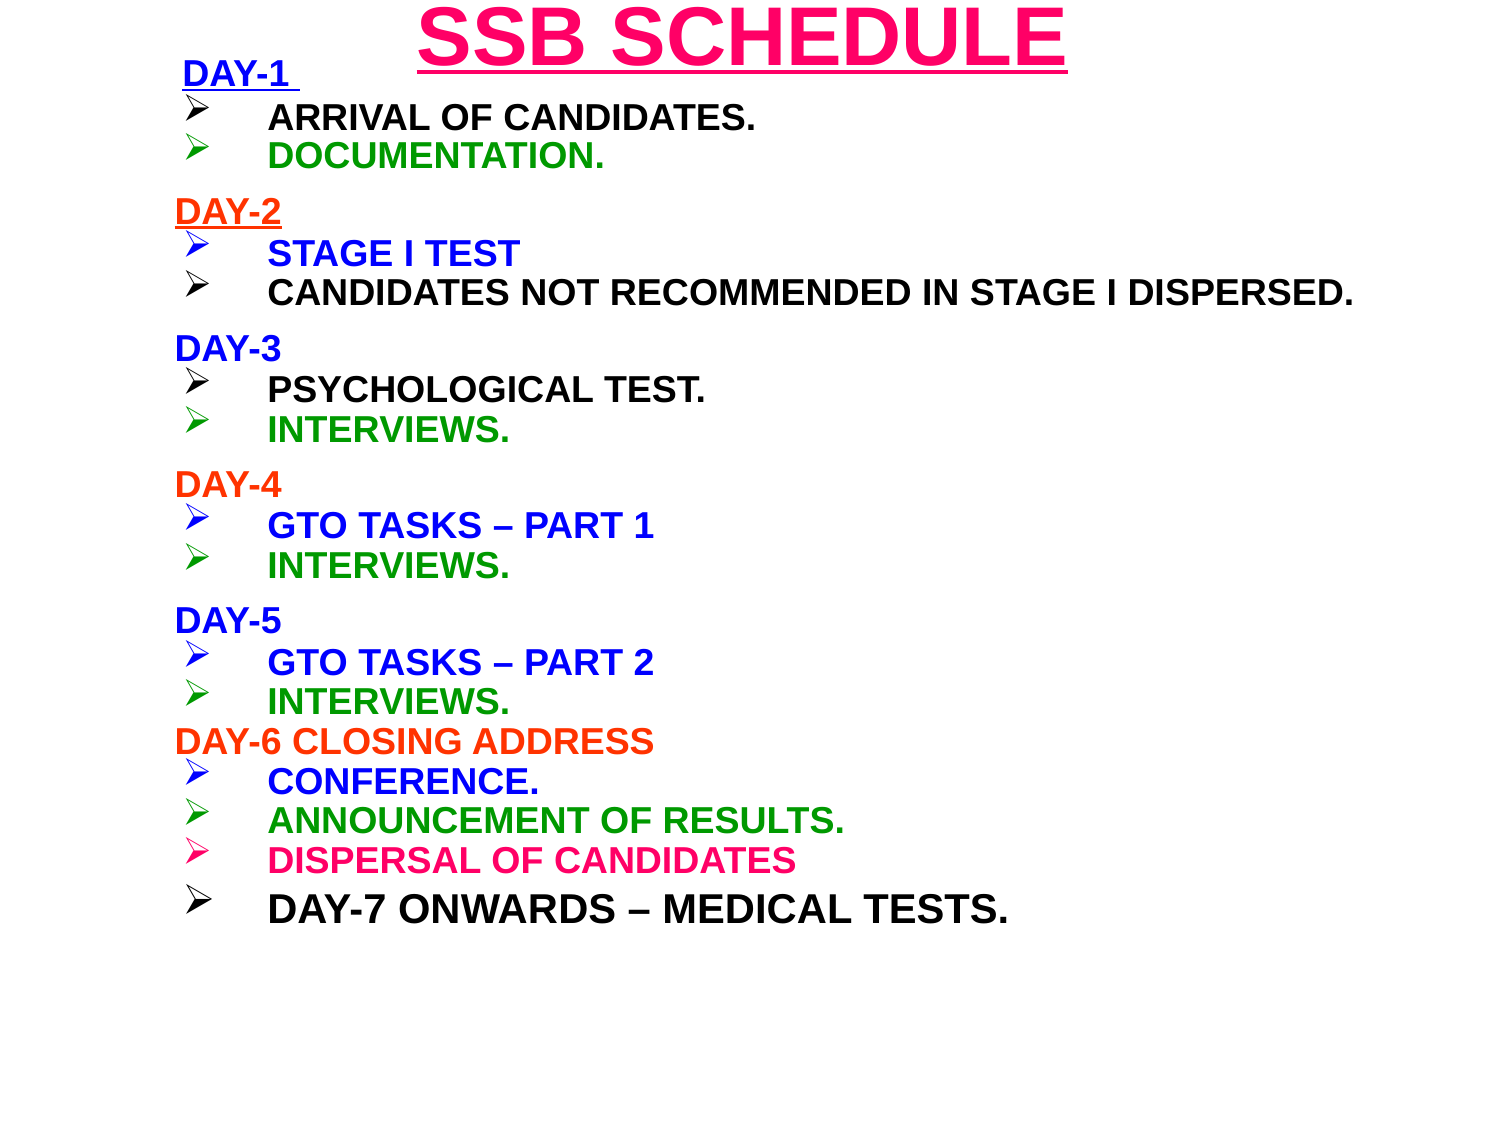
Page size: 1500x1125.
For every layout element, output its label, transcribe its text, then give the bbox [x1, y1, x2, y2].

text_box DAY-1 ARRIVAL OF CANDIDATES. DOCUMENTATION. DAY-2 STAGE I TEST CANDIDATES NOT RECOMMENDED IN STAGE I DISPERSED. DAY-3 PSYCHOLOGICAL TEST. INTERVIEWS. DAY-4 GTO TASKS – PART 1 INTERVIEWS. DAY-5 GTO TASKS – PART 2 INTERVIEWS. DAY-6 CLOSING ADDRESS CONFERENCE. ANNOUNCEMENT OF RESULTS. DISPERSAL OF CANDIDATES DAY-7 ONWARDS – MEDICAL TESTS. [37, 12, 1500, 937]
text_box SSB SCHEDULE [24, 0, 1460, 89]
